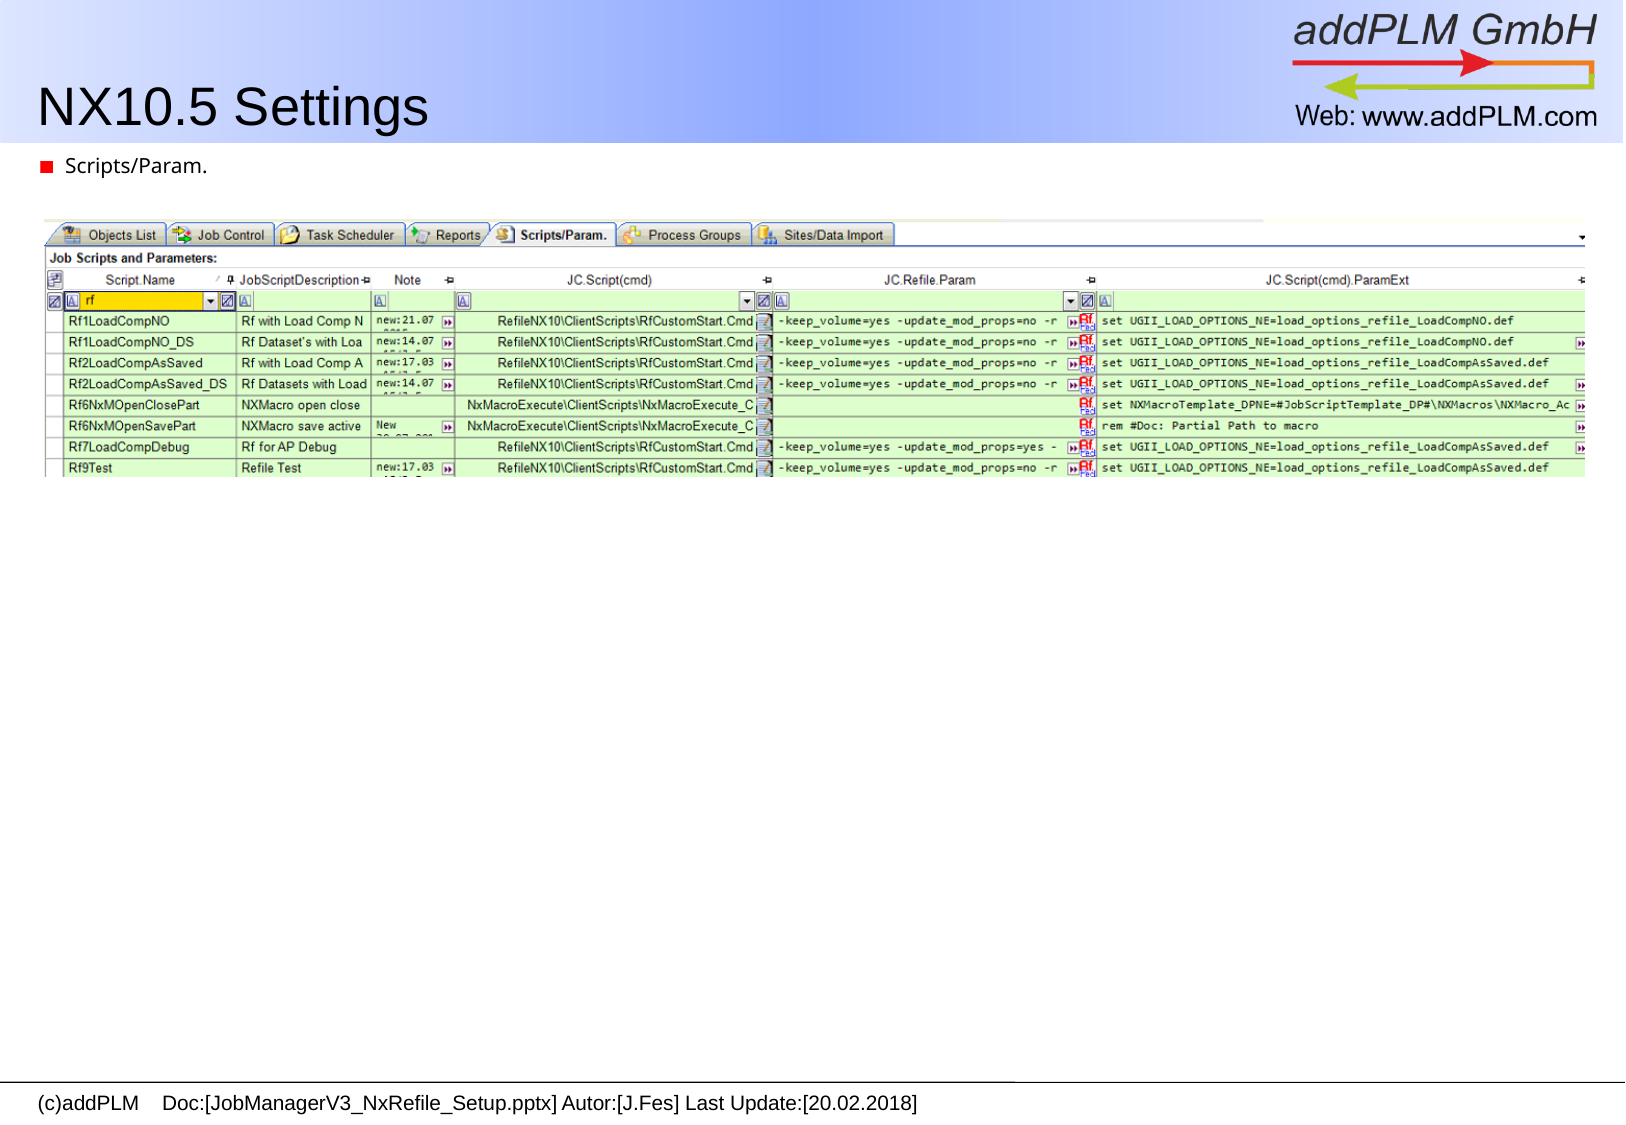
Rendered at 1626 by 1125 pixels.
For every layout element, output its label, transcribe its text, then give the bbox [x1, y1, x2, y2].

title NX10.5 Settings [22, 65, 1439, 143]
picture [1292, 13, 1597, 126]
picture [37, 158, 53, 173]
list Scripts/Param. [22, 152, 1600, 182]
picture [44, 219, 1585, 477]
